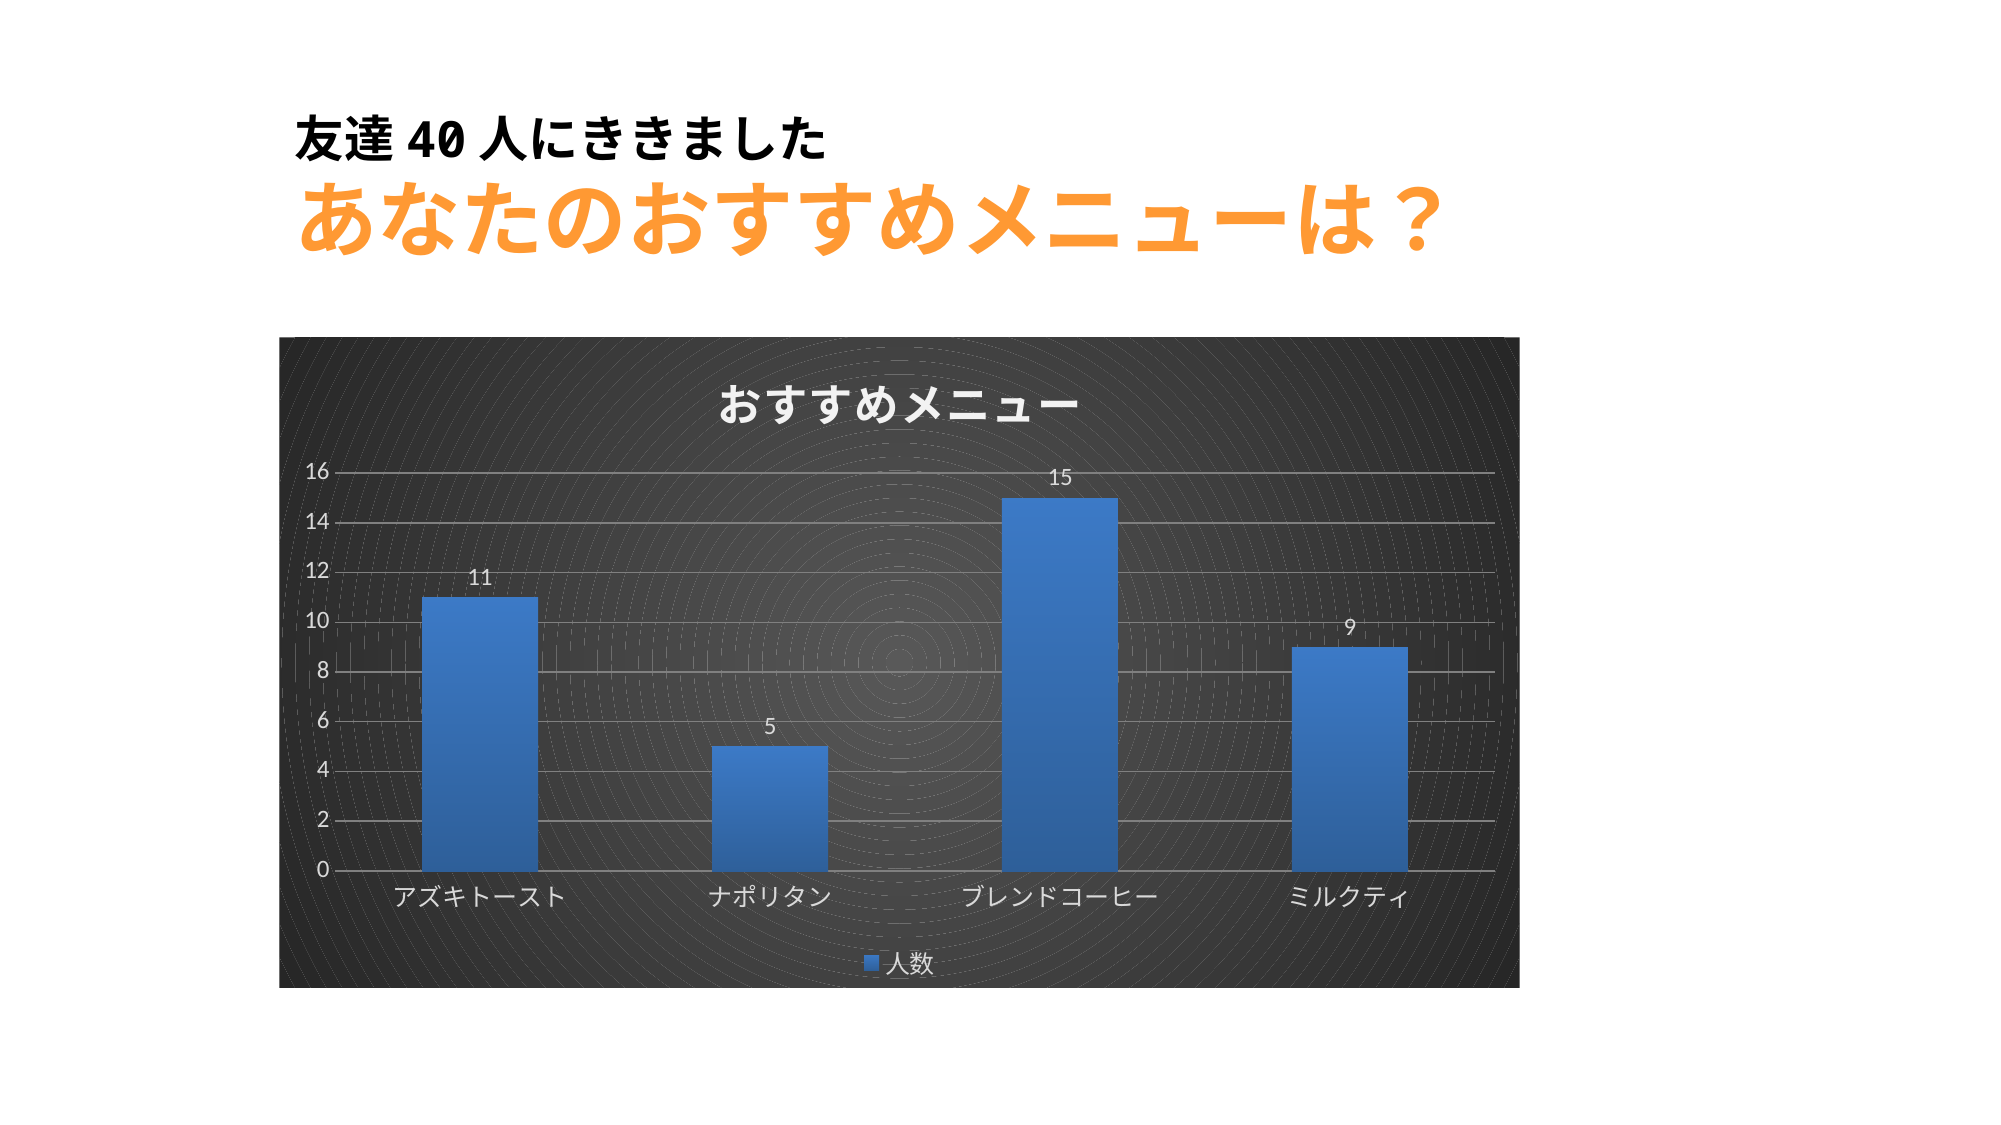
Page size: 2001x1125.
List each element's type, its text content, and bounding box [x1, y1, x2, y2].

title 友達40人にききました あなたのおすすめメニューは？ [279, 89, 1934, 285]
chart [279, 337, 1520, 988]
